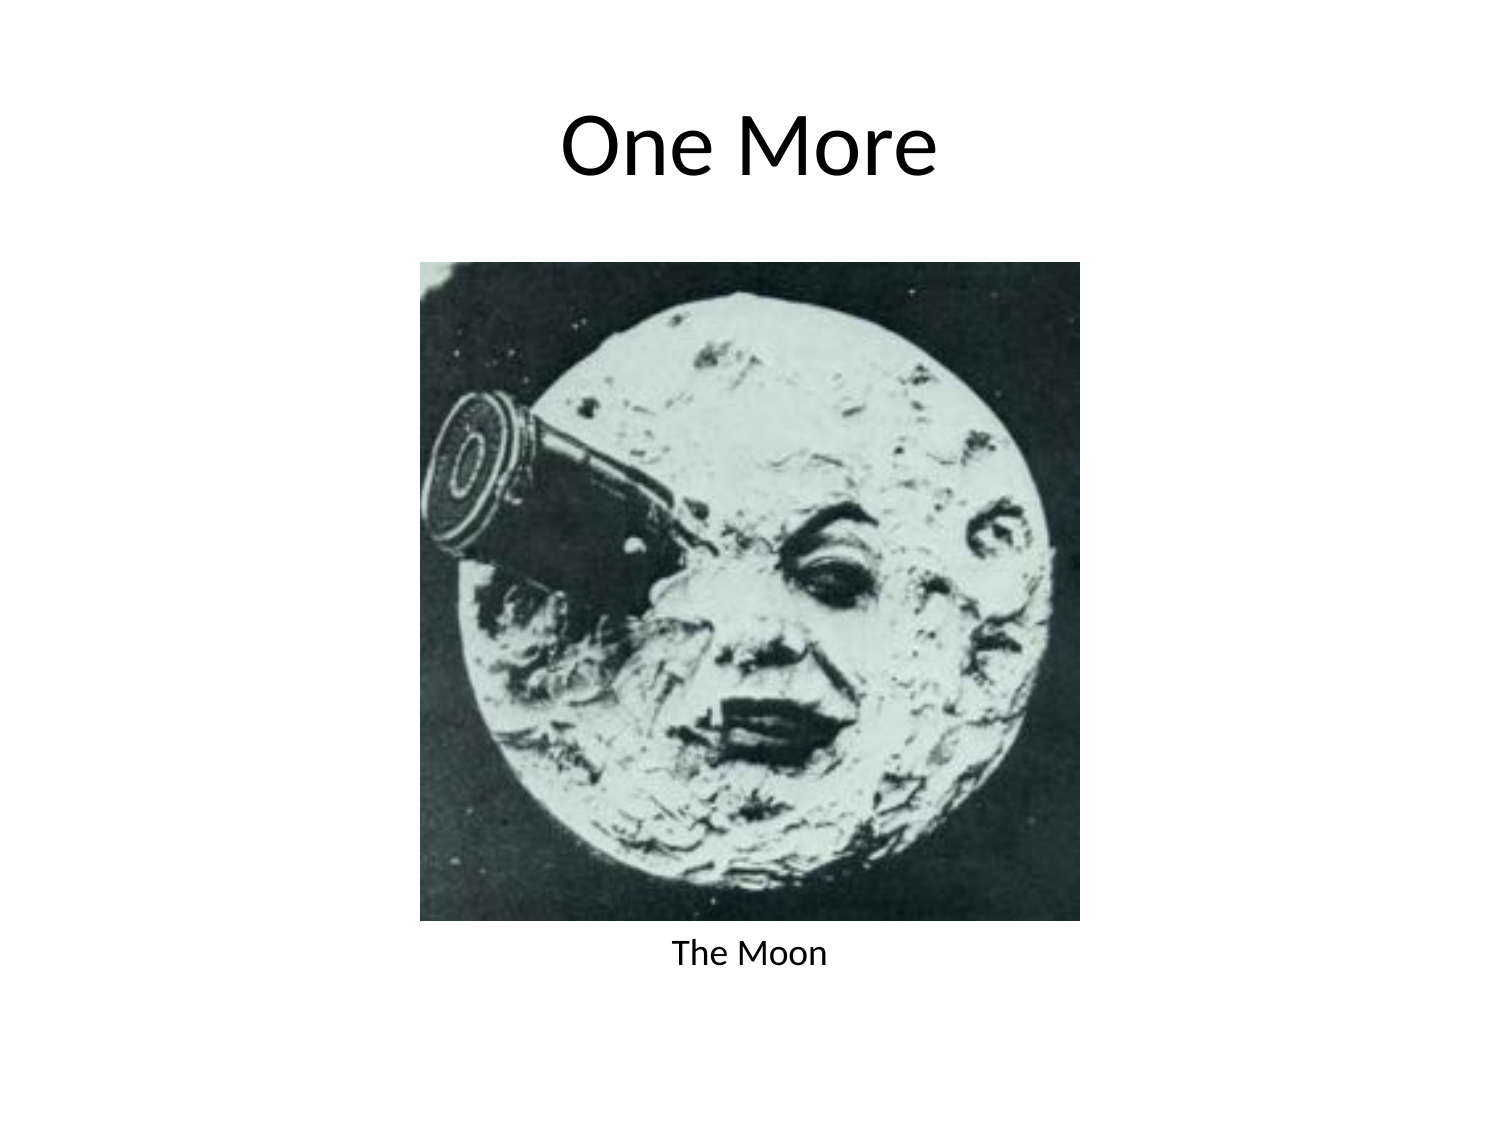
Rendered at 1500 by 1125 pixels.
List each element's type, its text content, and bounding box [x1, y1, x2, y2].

picture [420, 262, 1080, 921]
text_box The Moon [74, 920, 1425, 1005]
title One More [75, 45, 1425, 233]
